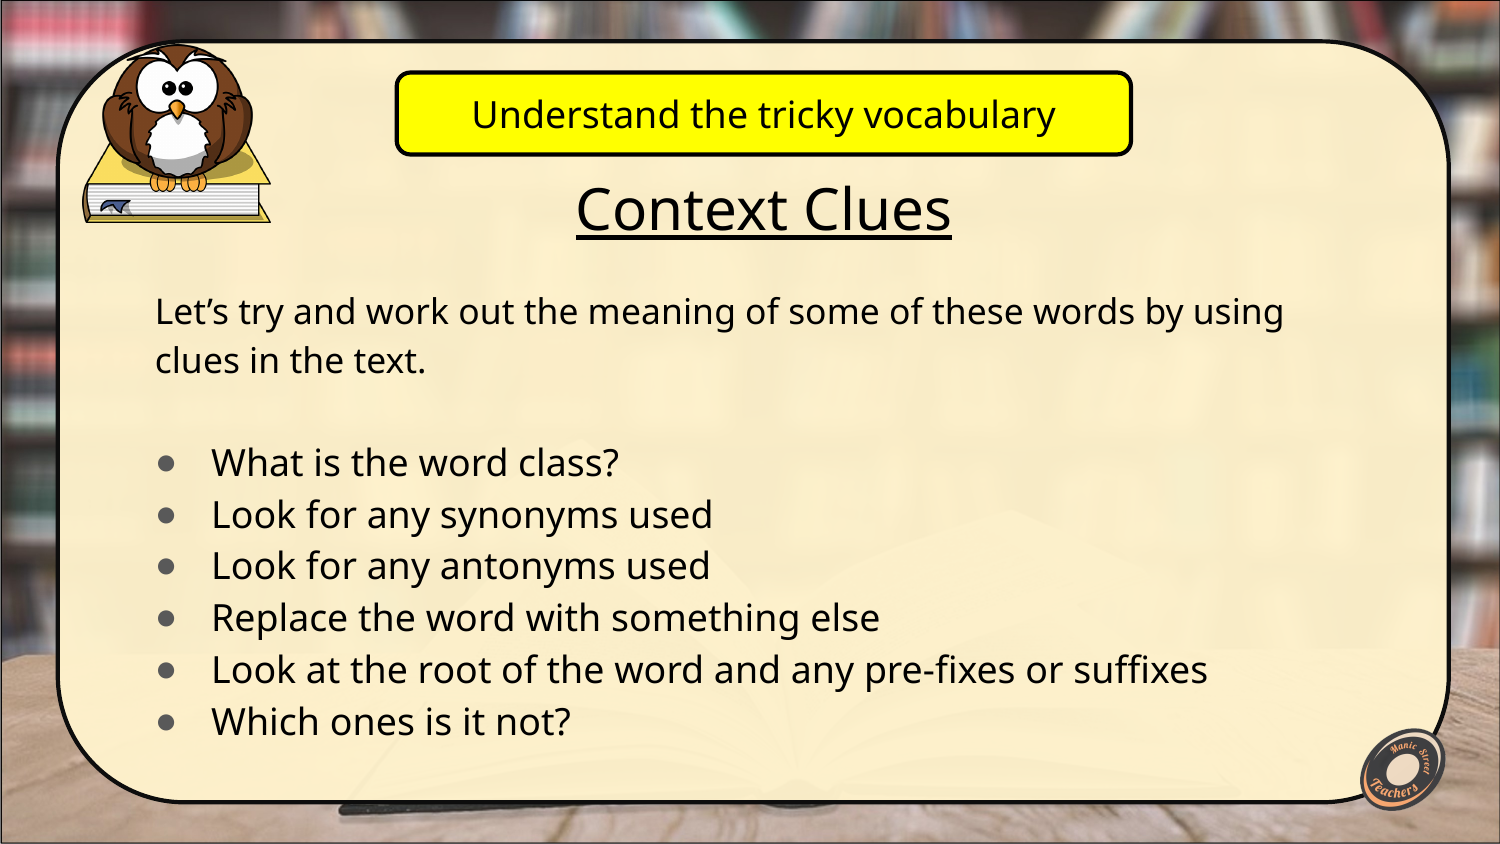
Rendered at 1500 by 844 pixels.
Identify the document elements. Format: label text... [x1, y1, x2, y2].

list Let’s try and work out the meaning of some of these words by using clues in the text. What is the word class? Look for any synonyms used Look for any antonyms used Replace the word with something else Look at the root of the word and any pre-fixes or suffixes Which ones is it not? [121, 267, 1379, 808]
title Context Clues [322, 157, 1206, 267]
text_box Understand the tricky vocabulary [394, 70, 1134, 157]
picture [0, 0, 1500, 844]
text_box [55, 39, 1451, 788]
